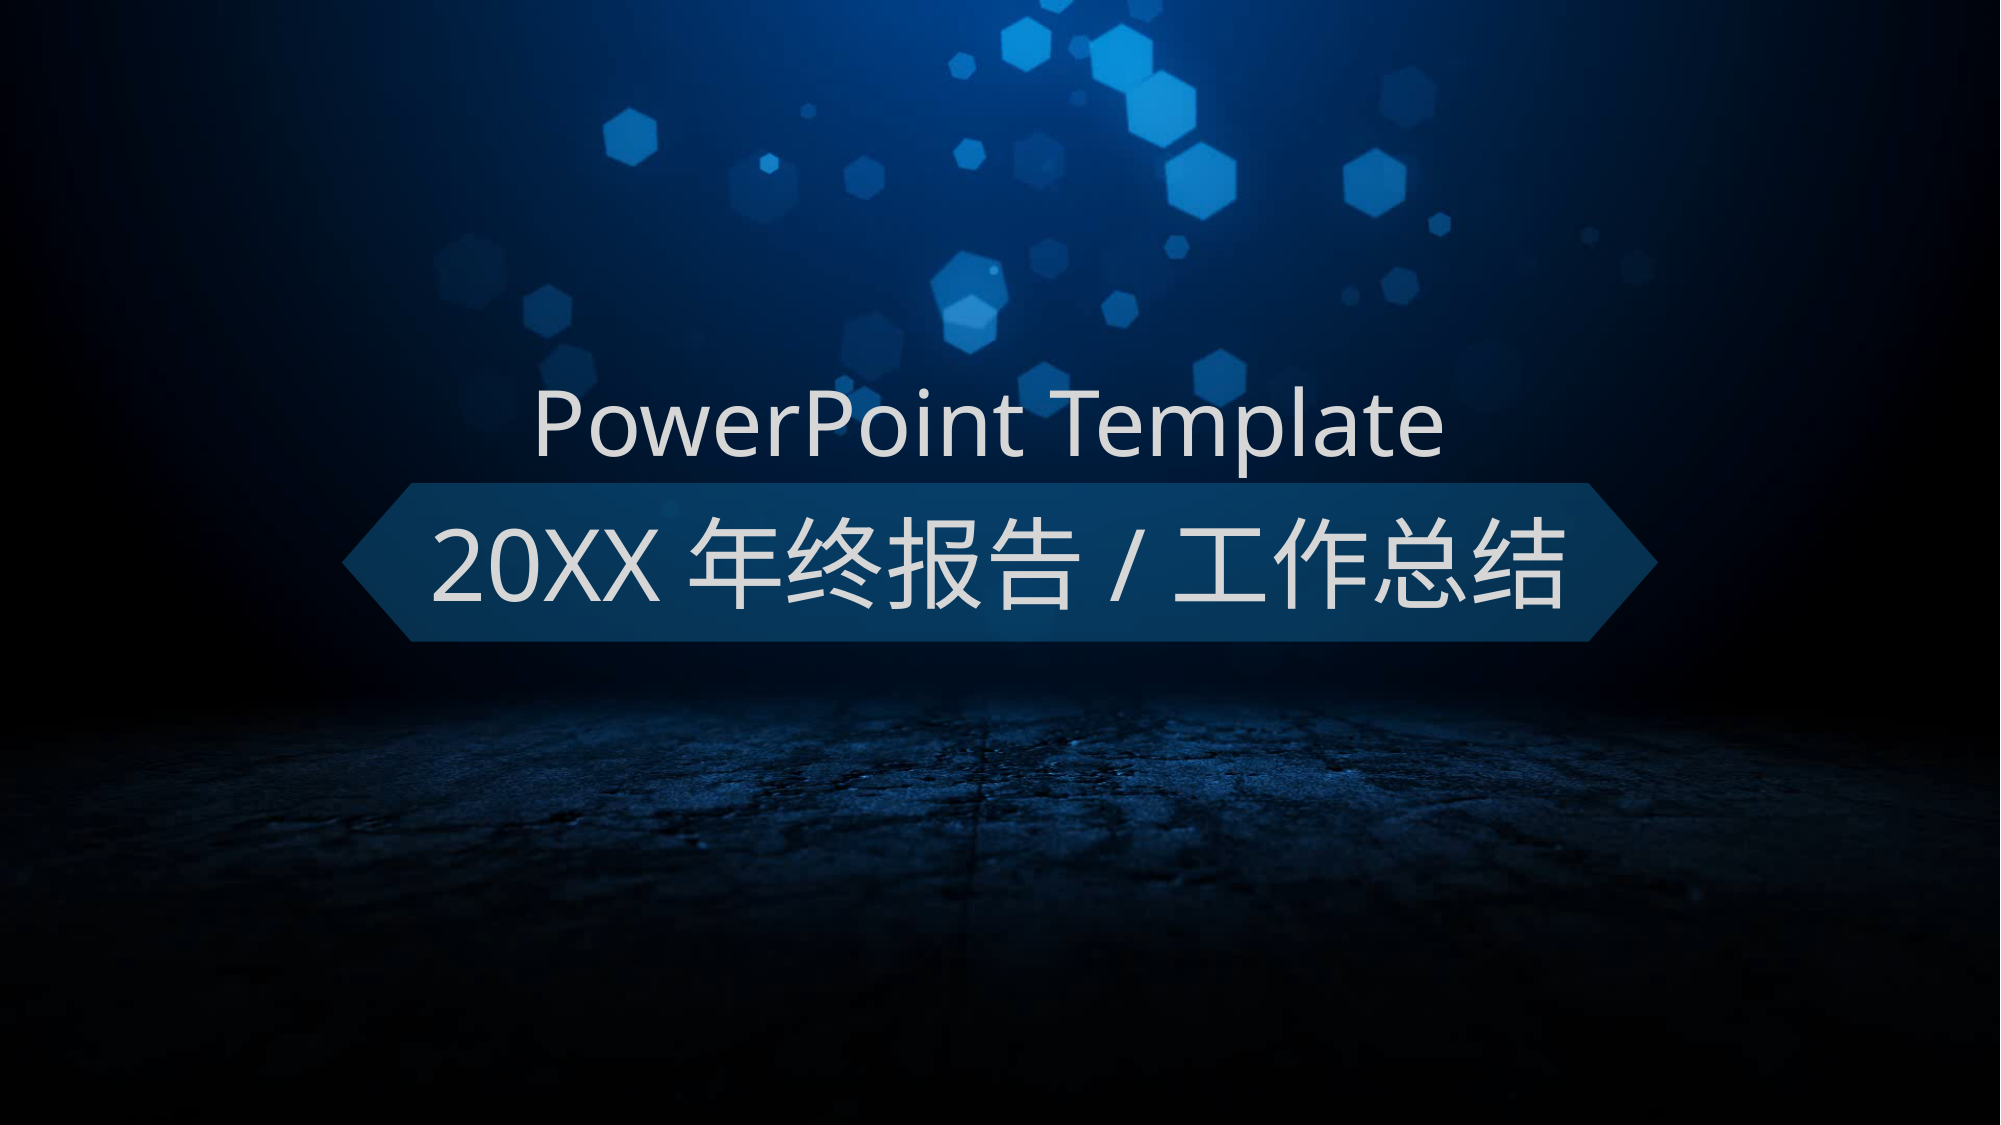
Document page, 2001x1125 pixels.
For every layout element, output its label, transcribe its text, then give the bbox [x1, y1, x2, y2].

picture [0, 0, 2000, 1125]
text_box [288, 483, 1712, 642]
text_box PowerPoint Template [278, 357, 1701, 482]
